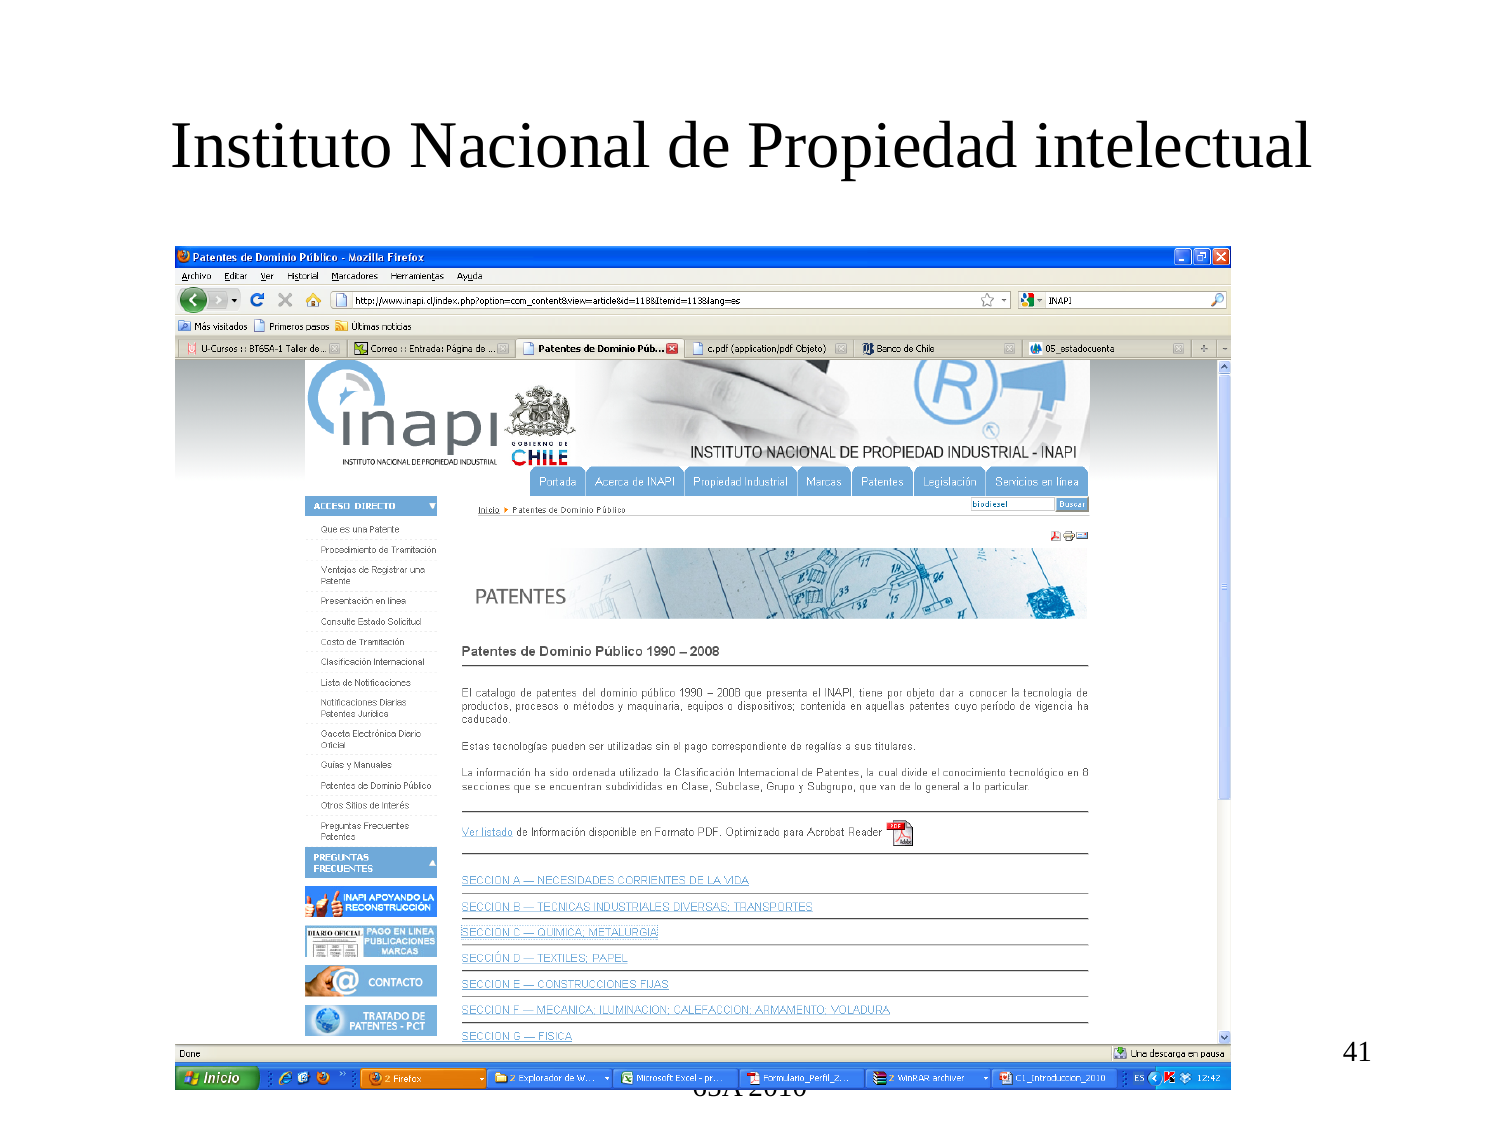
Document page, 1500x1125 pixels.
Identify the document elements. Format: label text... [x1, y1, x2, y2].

title Instituto Nacional de Propiedad intelectual [105, 46, 1381, 235]
slide_number 41 [1074, 1024, 1388, 1101]
footer TALLER DE DISEÑO IQ-58B BT-65A 2010 [512, 1097, 988, 1101]
picture [175, 245, 1231, 1091]
